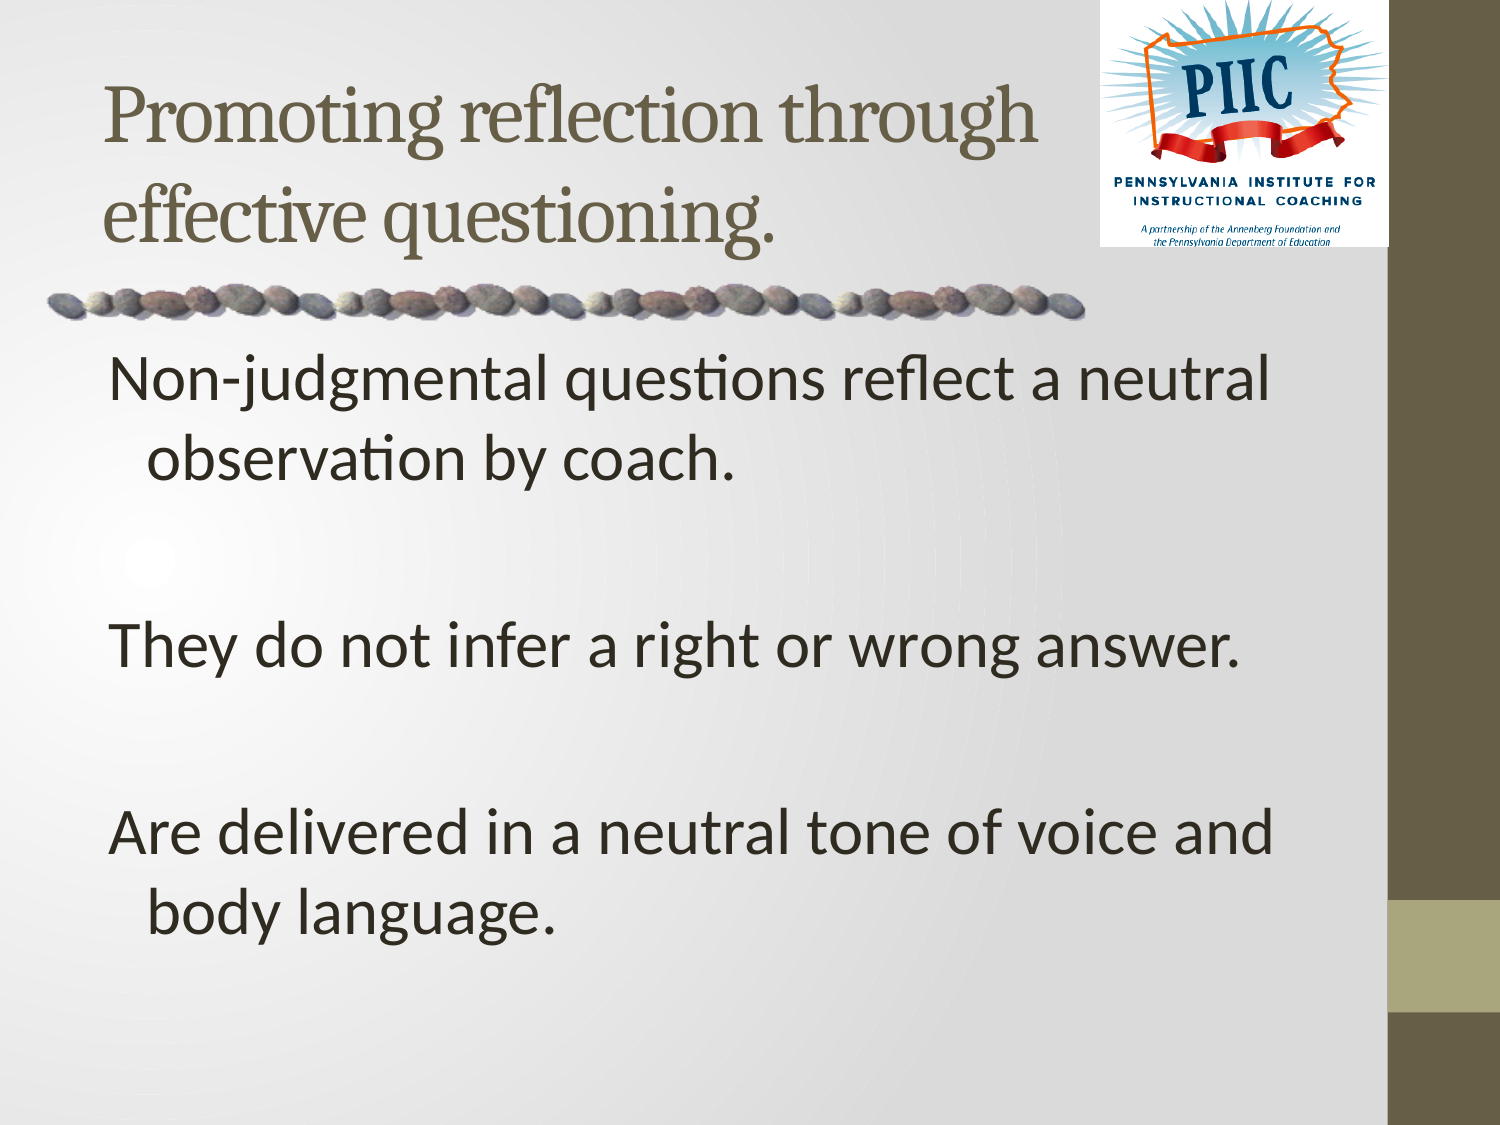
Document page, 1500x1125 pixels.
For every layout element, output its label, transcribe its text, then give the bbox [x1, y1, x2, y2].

title Promoting reflection through effective questioning. [87, 99, 1338, 288]
picture [36, 278, 1101, 327]
picture [1099, 0, 1390, 248]
list Non-judgmental questions reflect a neutral observation by coach. They do not infer a right or wrong answer. Are delivered in a neutral tone of voice and body language. [75, 326, 1325, 1050]
